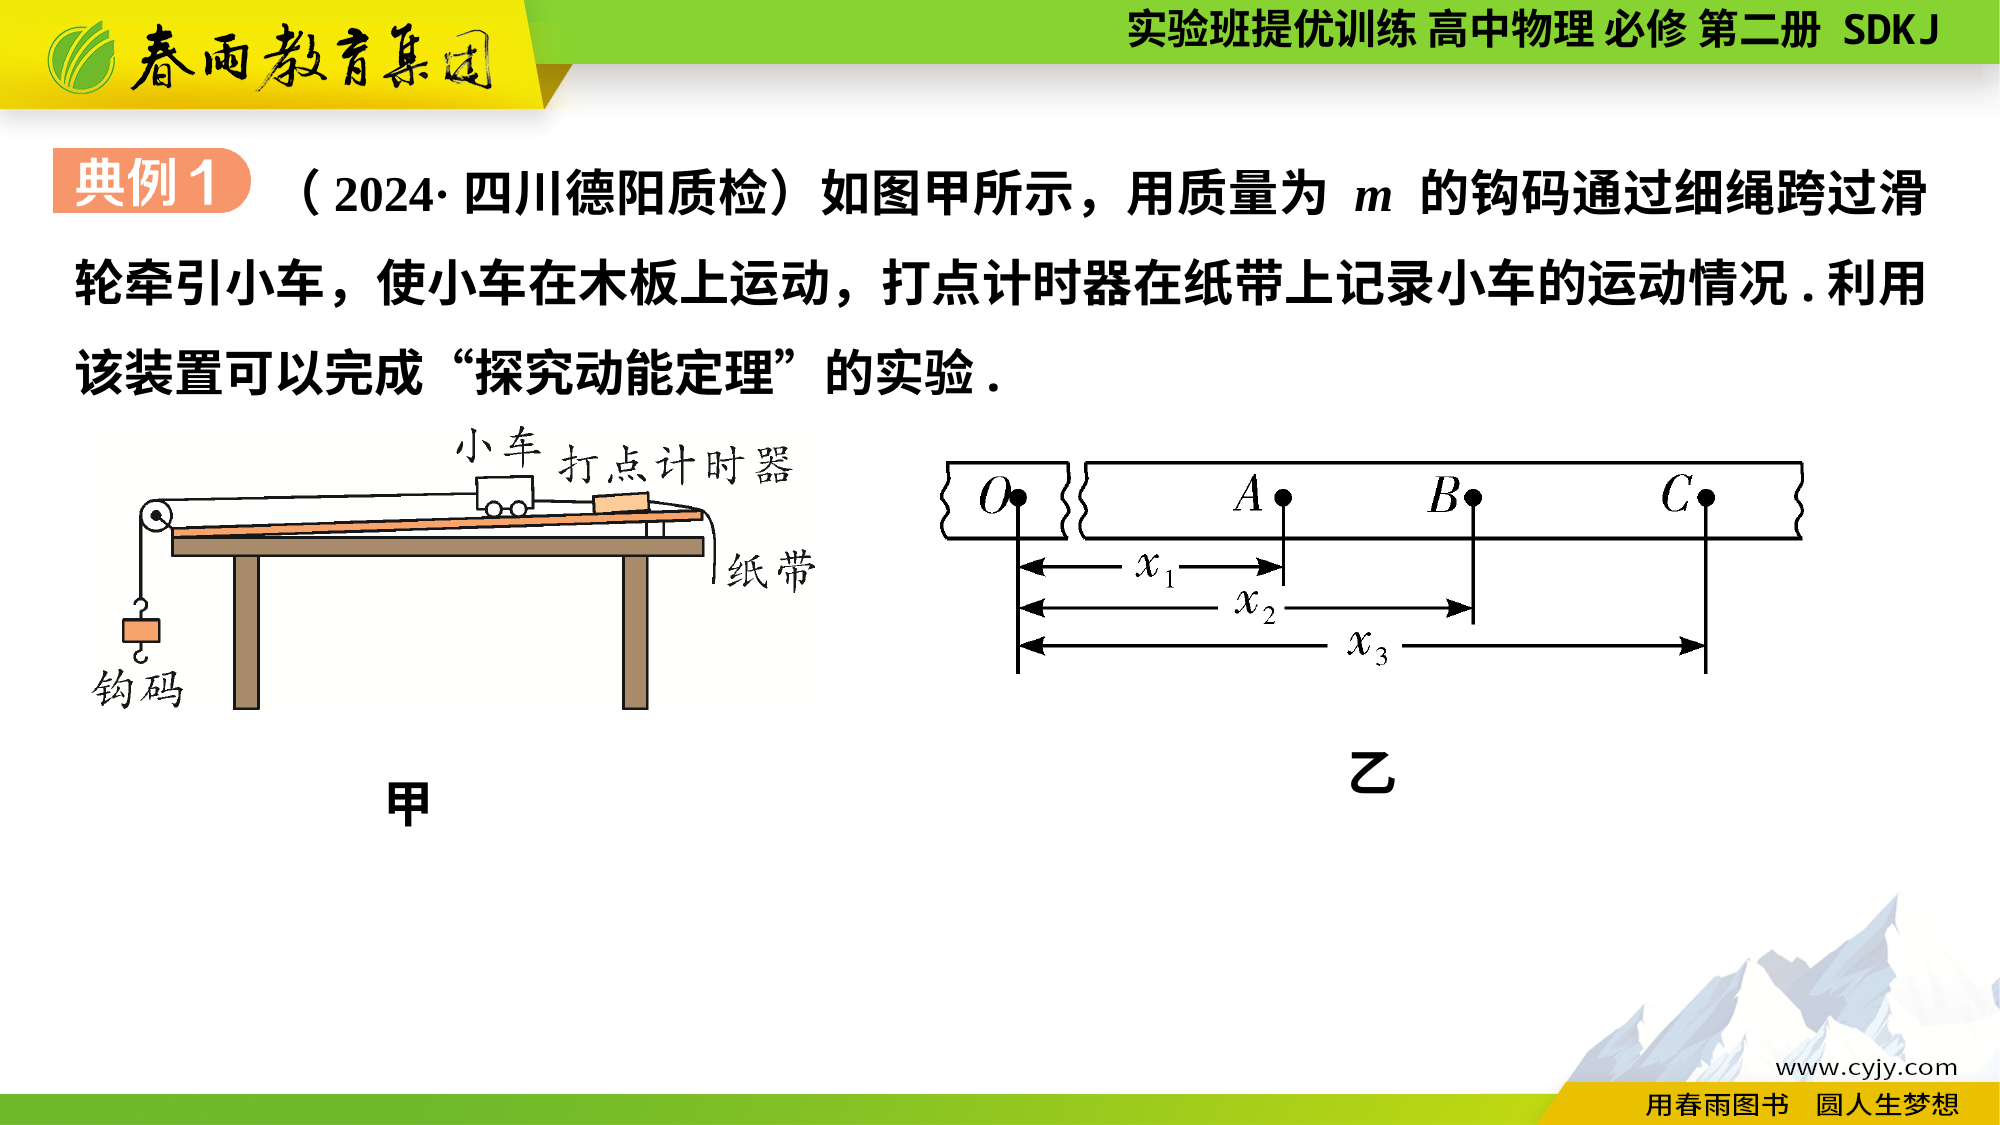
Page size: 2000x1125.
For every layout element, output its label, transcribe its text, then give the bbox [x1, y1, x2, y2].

text_box 甲 [368, 735, 450, 840]
picture [0, 0, 2000, 1125]
list （2024·四川德阳质检）如图甲所示，用质量为 m 的钩码通过细绳跨过滑轮牵引小车，使小车在木板上运动，打点计时器在纸带上记录小车的运动情况.利用该装置可以完成“探究动能定理”的实验. [59, 123, 1944, 412]
text_box 乙 [1332, 704, 1413, 809]
